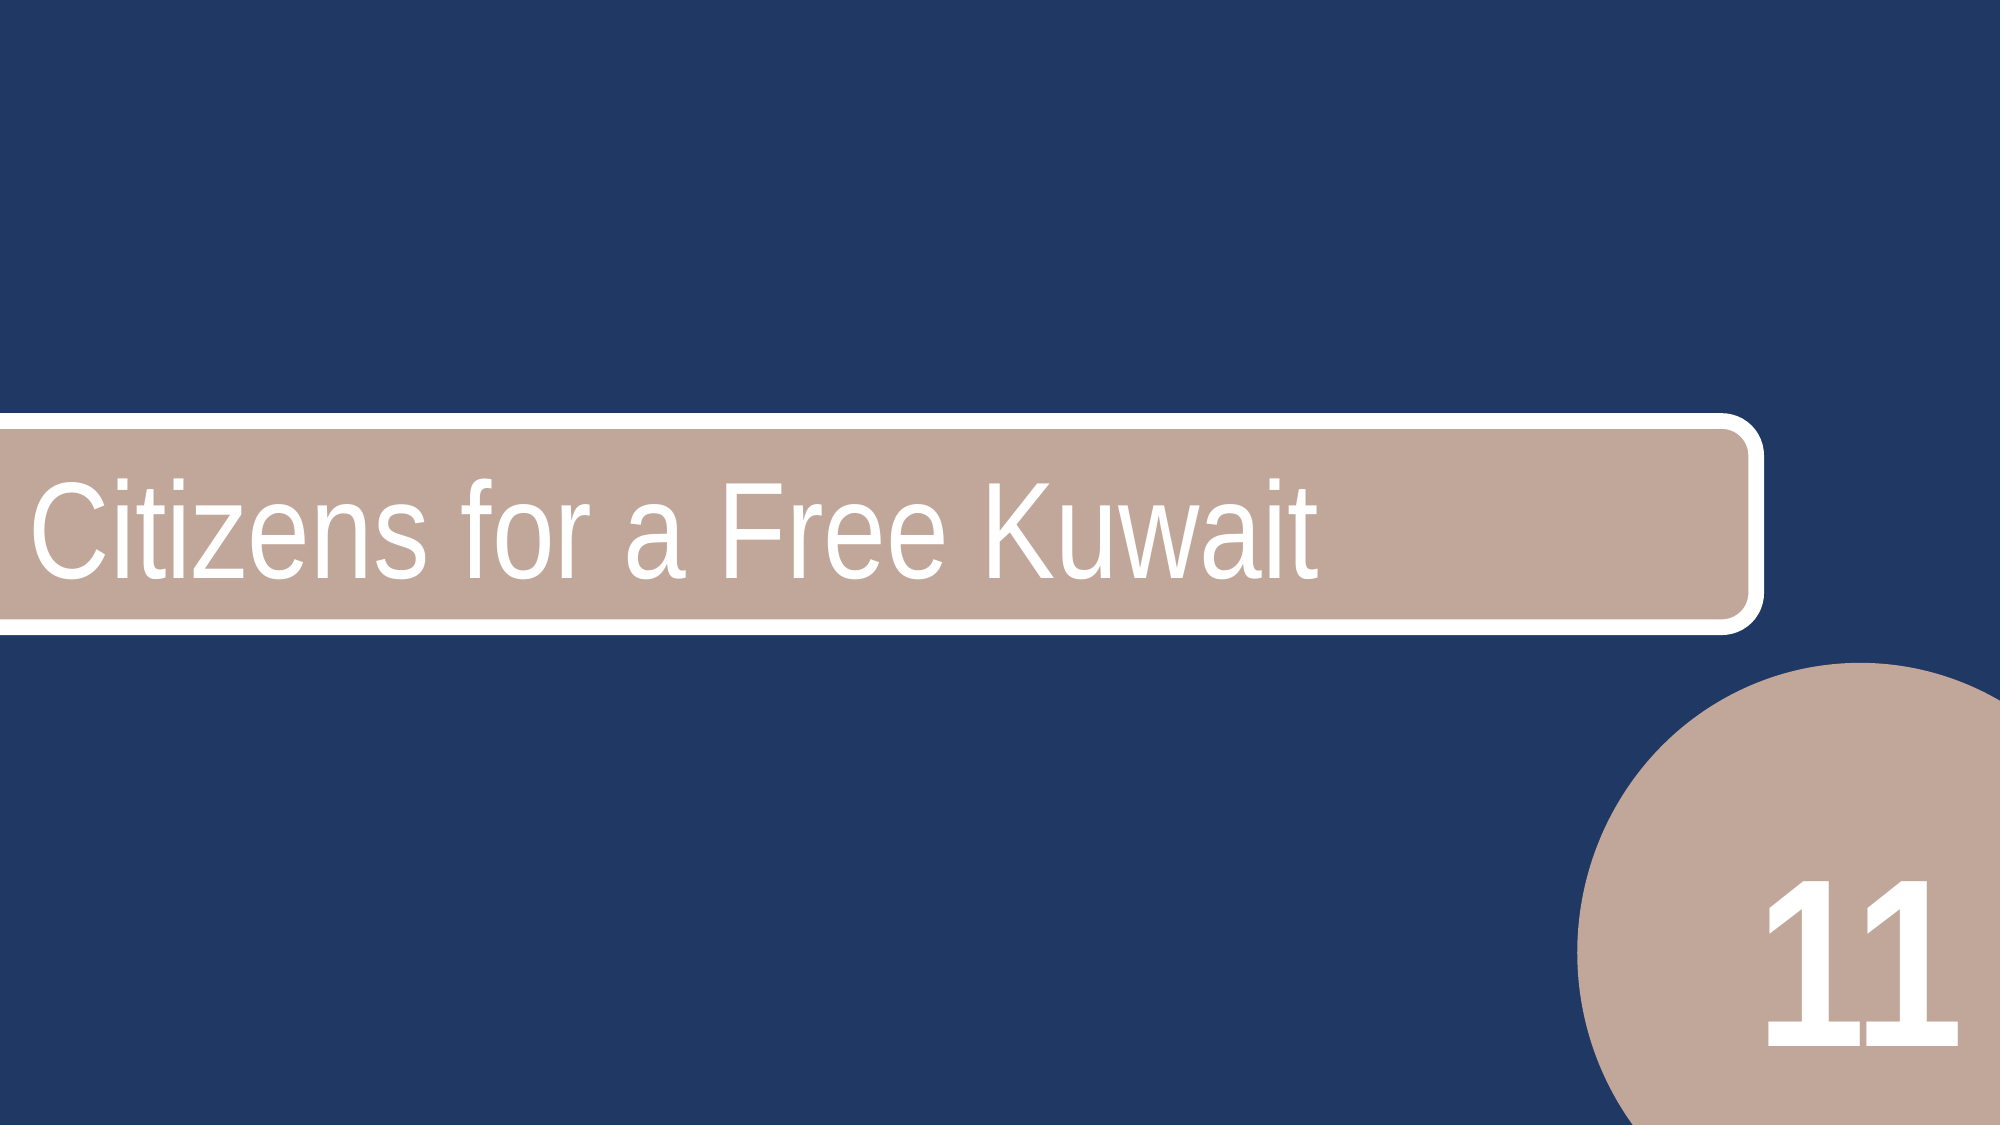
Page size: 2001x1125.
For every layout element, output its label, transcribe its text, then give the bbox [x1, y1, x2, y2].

text_box Citizens for a Free Kuwait [14, 433, 1486, 613]
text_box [1577, 662, 2000, 1125]
text_box [0, 419, 1758, 629]
